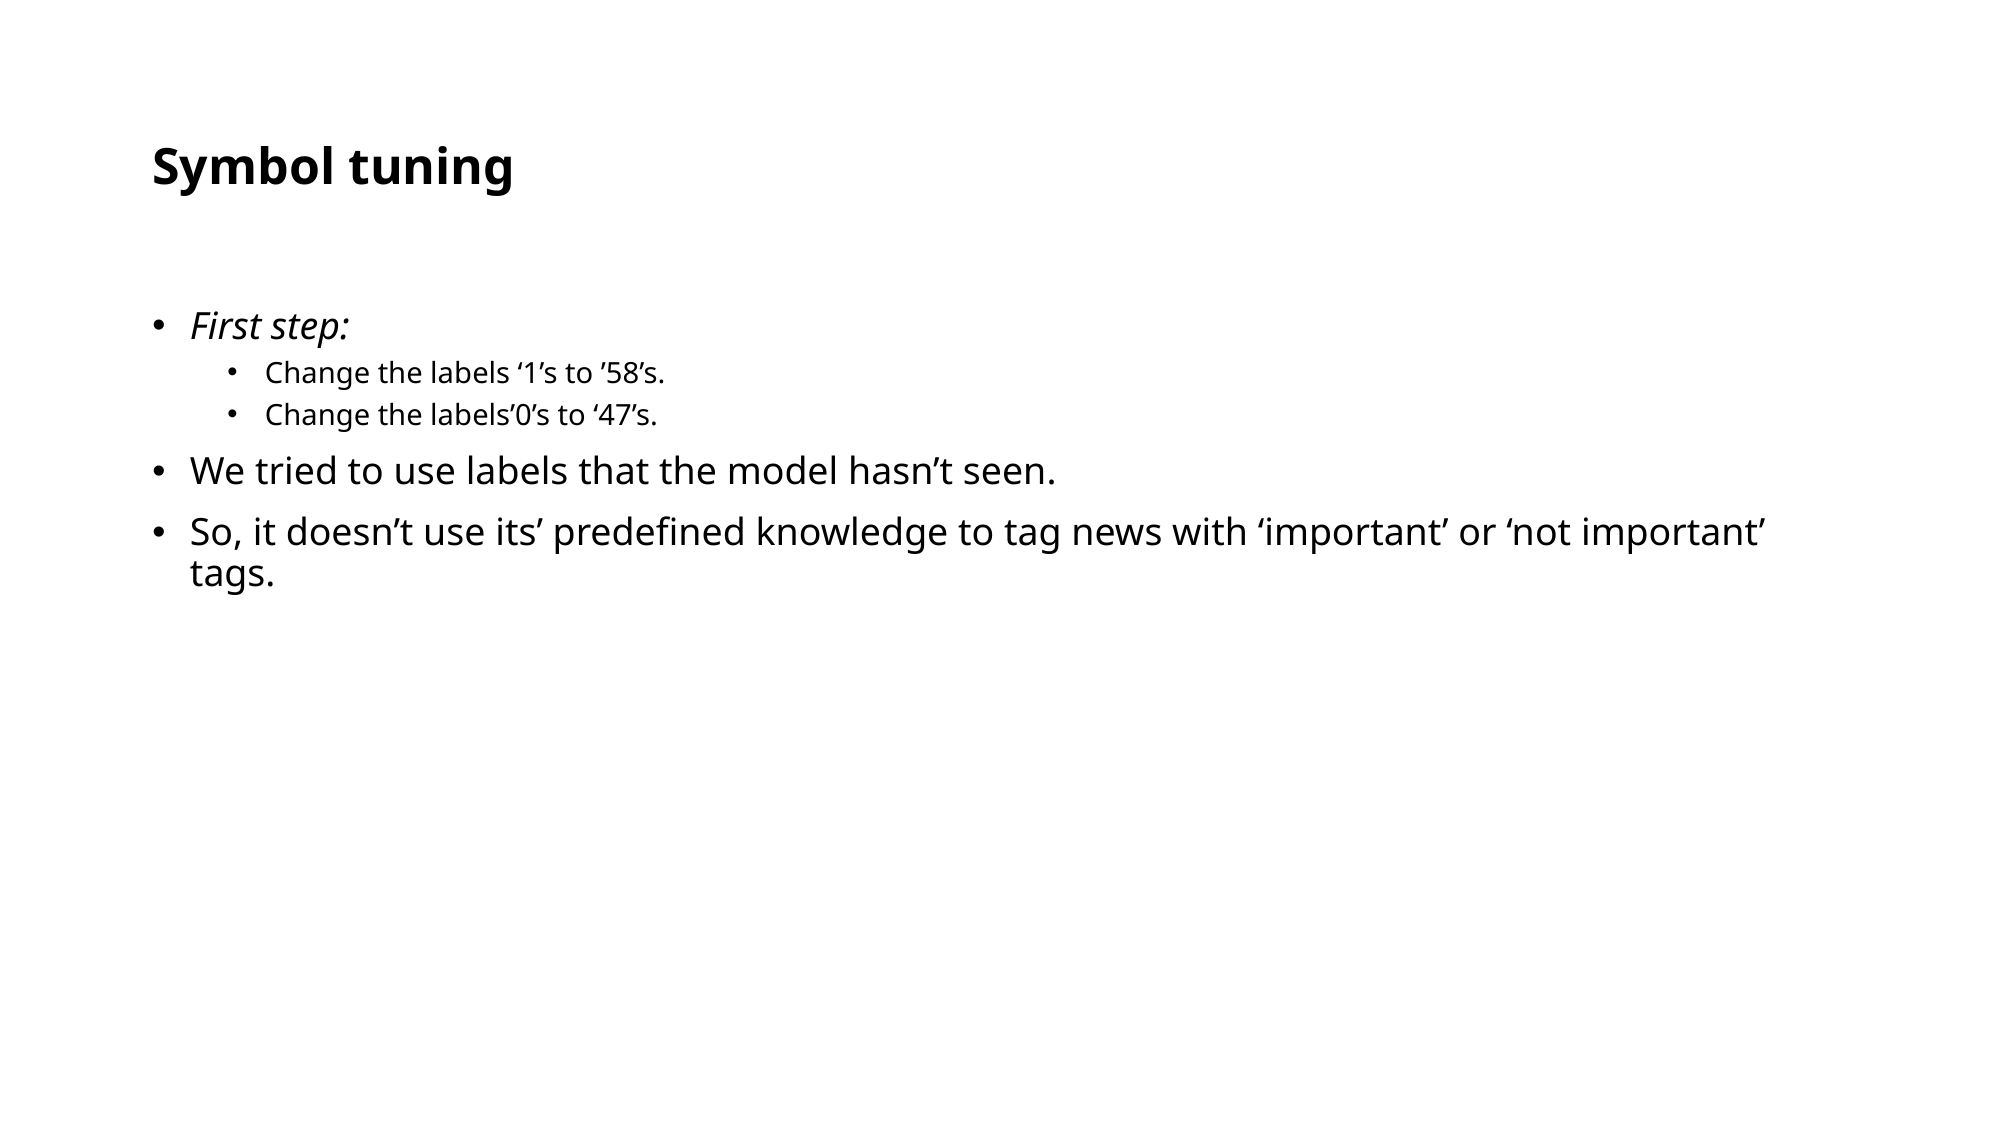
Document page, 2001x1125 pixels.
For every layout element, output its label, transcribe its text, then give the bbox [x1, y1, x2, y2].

list First step: Change the labels ‘1’s to ’58’s. Change the labels’0’s to ‘47’s. We tried to use labels that the model hasn’t seen. So, it doesn’t use its’ predefined knowledge to tag news with ‘important’ or ‘not important’ tags. [137, 299, 1863, 1014]
title Symbol tuning [137, 59, 1863, 278]
